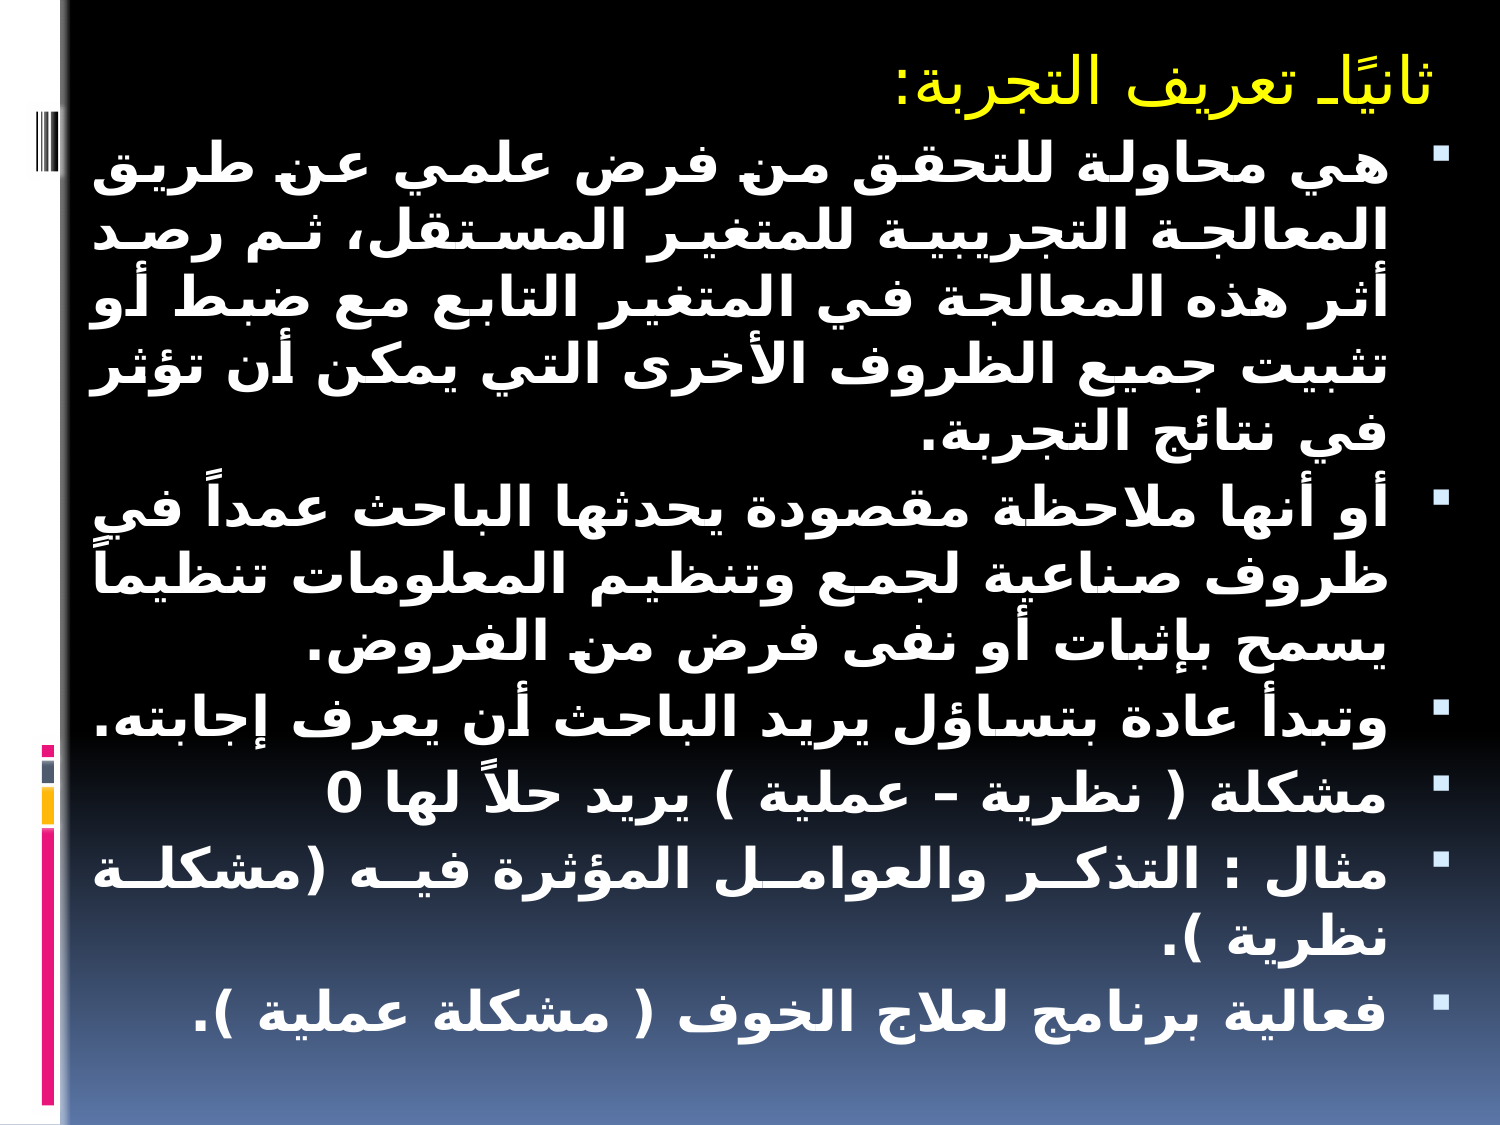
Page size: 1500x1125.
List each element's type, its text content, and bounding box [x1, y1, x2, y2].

list ثانيًاـ تعريف التجربة: هي محاولة للتحقق من فرض علمي عن طريق المعالجة التجريبية للمتغير المستقل، ثم رصد أثر هذه المعالجة في المتغير التابع مع ضبط أو تثبيت جميع الظروف الأخرى التي يمكن أن تؤثر في نتائج التجربة. أو أنها ملاحظة مقصودة يحدثها الباحث عمداً في ظروف صناعية لجمع وتنظيم المعلومات تنظيماً يسمح بإثبات أو نفى فرض من الفروض. وتبدأ عادة بتساؤل يريد الباحث أن يعرف إجابته. مشكلة ( نظرية – عملية ) يريد حلاً لها 0 مثال : التذكر والعوامل المؤثرة فيه (مشكلة نظرية ). فعالية برنامج لعلاج الخوف ( مشكلة عملية ). [76, 30, 1459, 1094]
